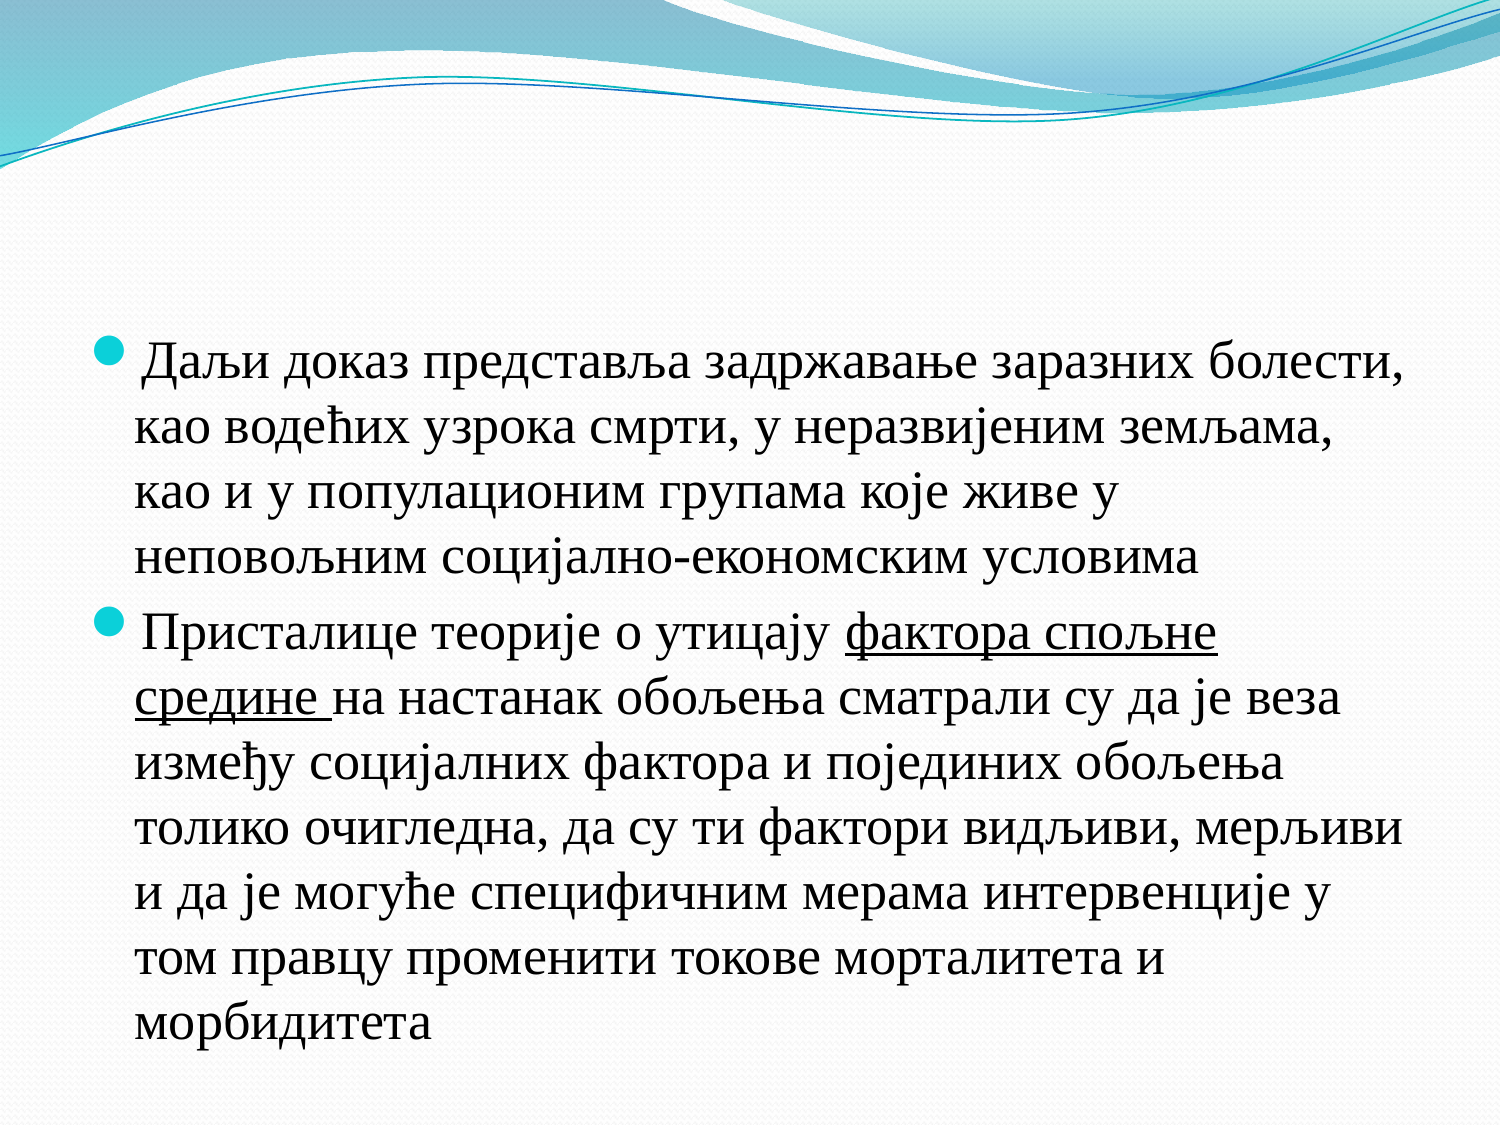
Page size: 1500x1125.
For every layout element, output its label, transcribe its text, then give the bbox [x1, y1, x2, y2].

list Даљи доказ представља задржавање заразних болести, као водећих узрока смрти, у неразвијеним земљама, као и у популационим групама које живе у неповољним социјално-економским условима Присталице теорије о утицају фактора спољне средине на настанак обољења сматрали су да је веза између социјалних фактора и појединих обољења толико очигледна, да су ти фактори видљиви, мерљиви и да је могуће специфичним мерама интервенције у том правцу променити токове морталитета и морбидитета [75, 317, 1425, 1038]
